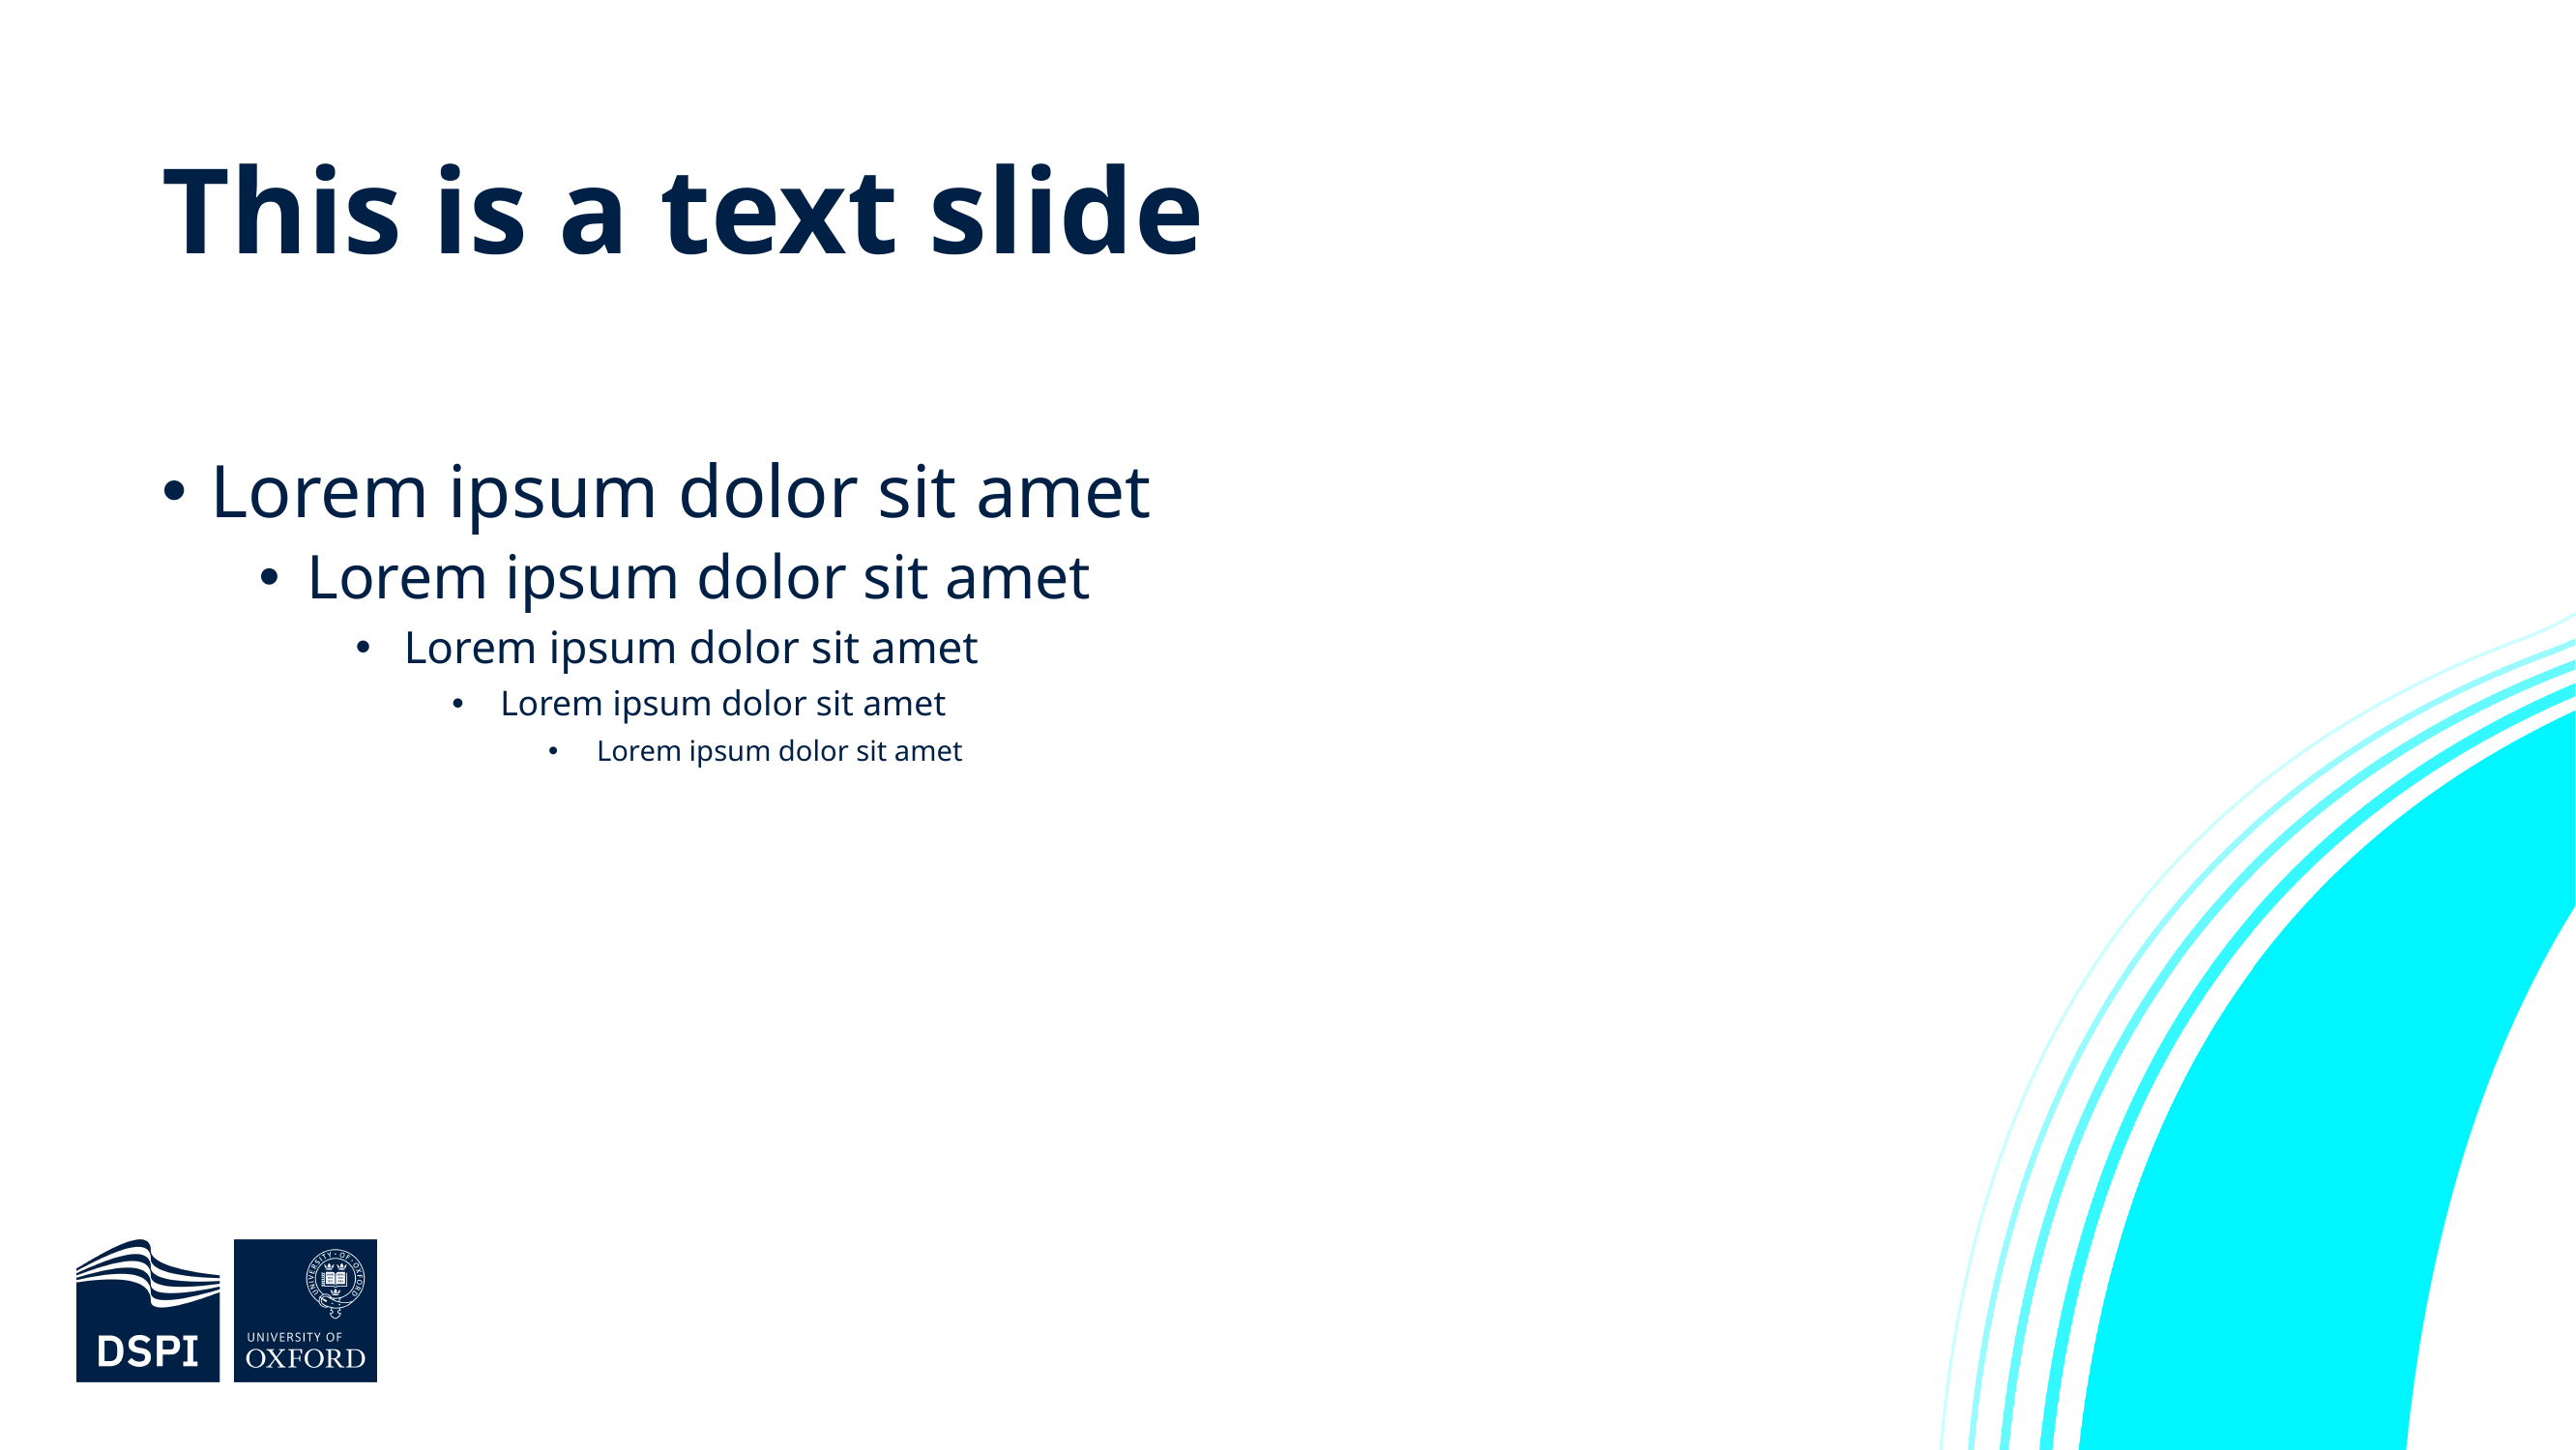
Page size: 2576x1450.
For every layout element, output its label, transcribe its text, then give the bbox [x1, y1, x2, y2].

list Lorem ipsum dolor sit amet Lorem ipsum dolor sit amet Lorem ipsum dolor sit amet Lorem ipsum dolor sit amet Lorem ipsum dolor sit amet [147, 448, 1845, 1110]
picture [0, 0, 2576, 1450]
title This is a text slide [147, 144, 1845, 382]
